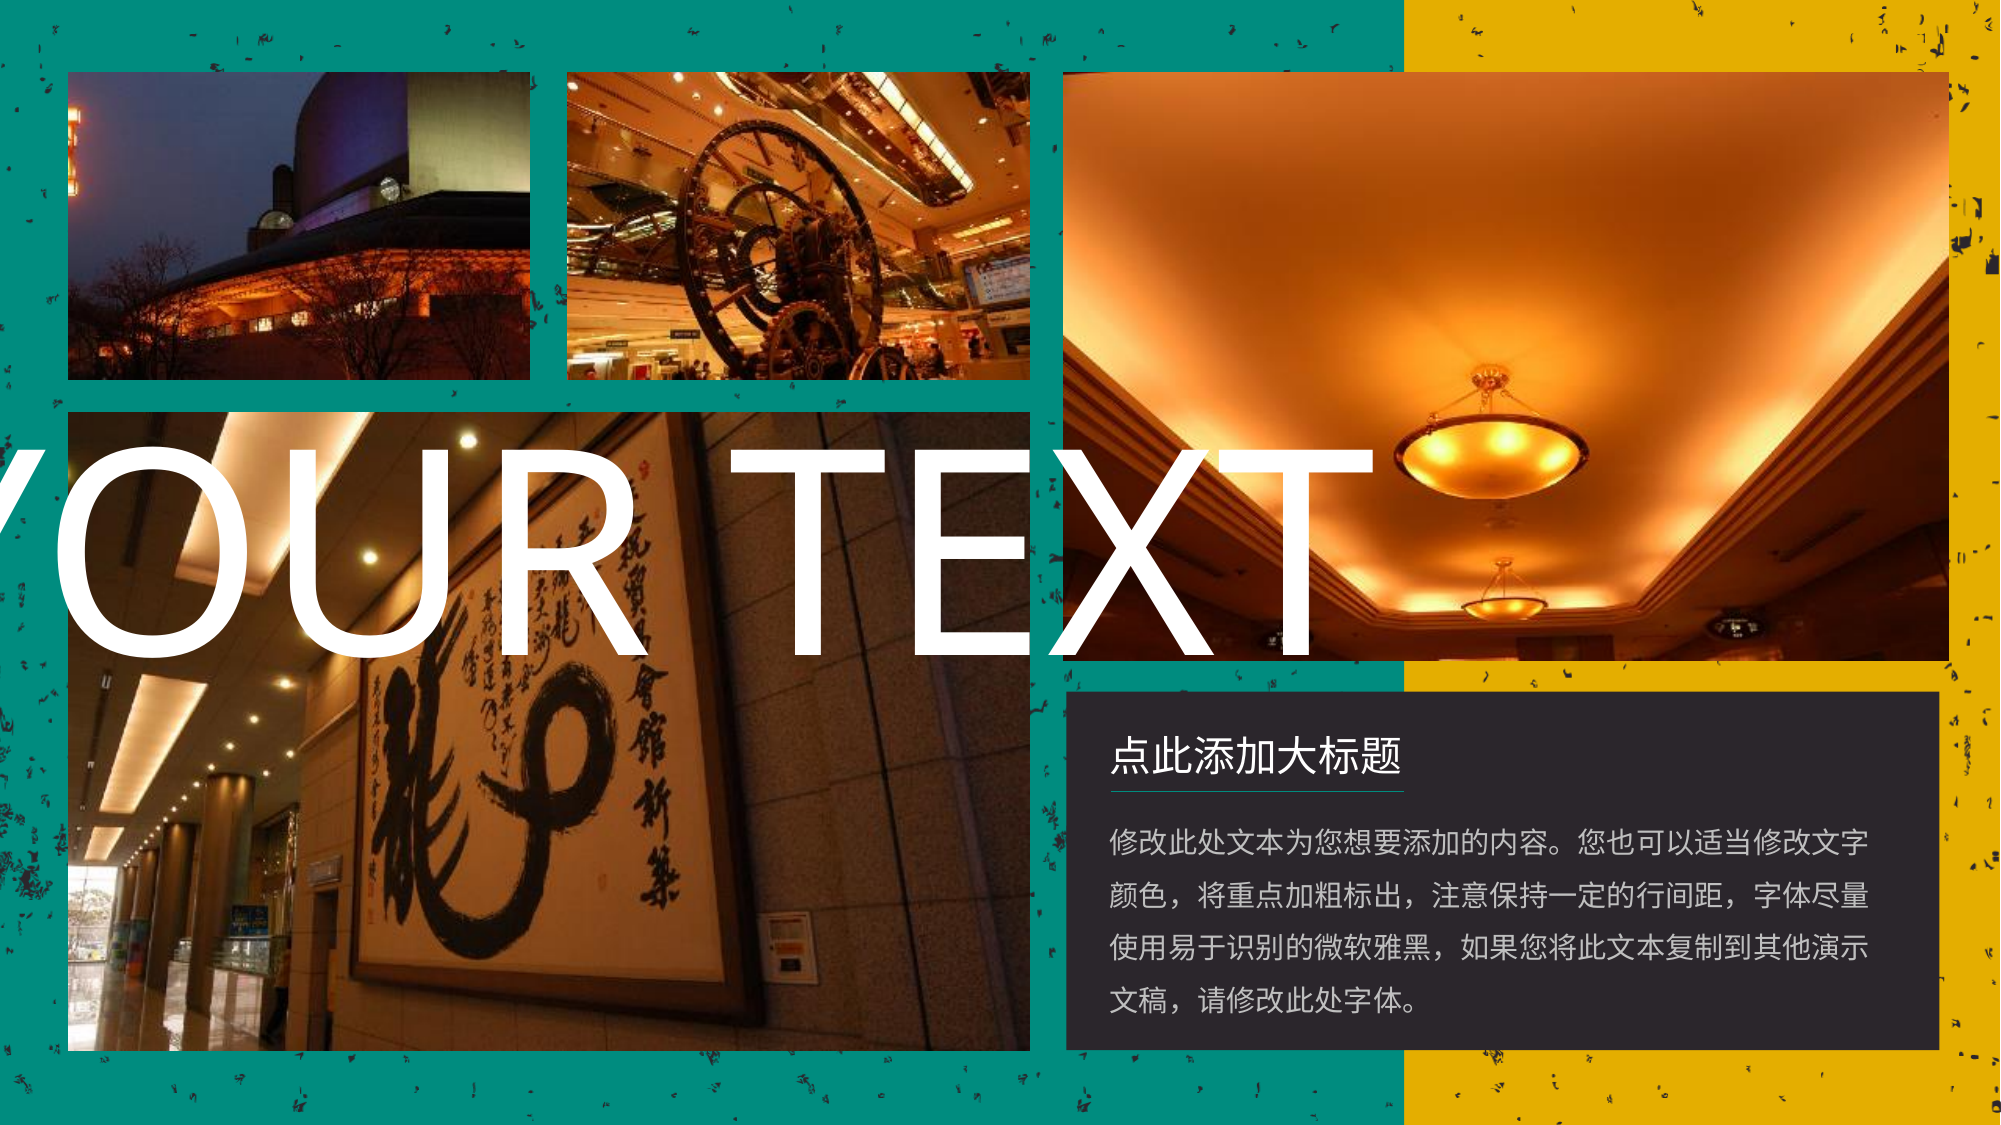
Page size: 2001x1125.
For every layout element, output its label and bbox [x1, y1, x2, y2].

picture [0, 0, 2001, 1125]
text_box [68, 72, 1949, 1051]
